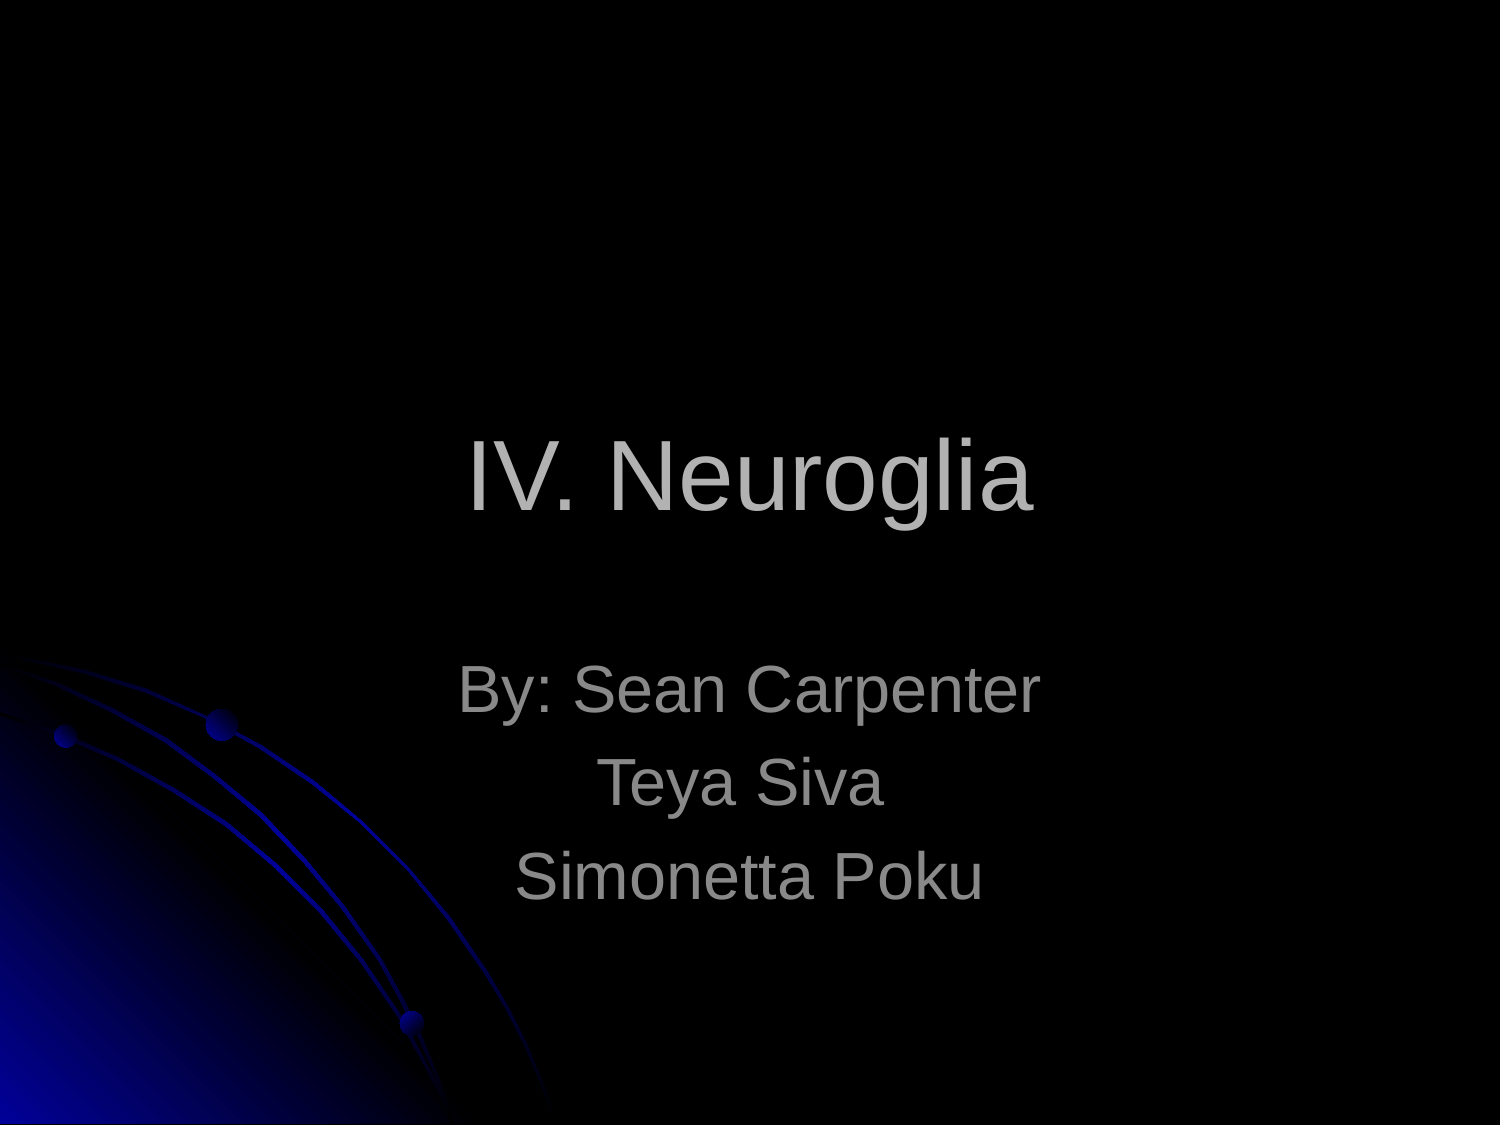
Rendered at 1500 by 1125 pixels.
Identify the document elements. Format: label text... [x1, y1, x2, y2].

title IV. Neuroglia [112, 349, 1388, 591]
subtitle By: Sean Carpenter Teya Siva Simonetta Poku [224, 637, 1276, 927]
